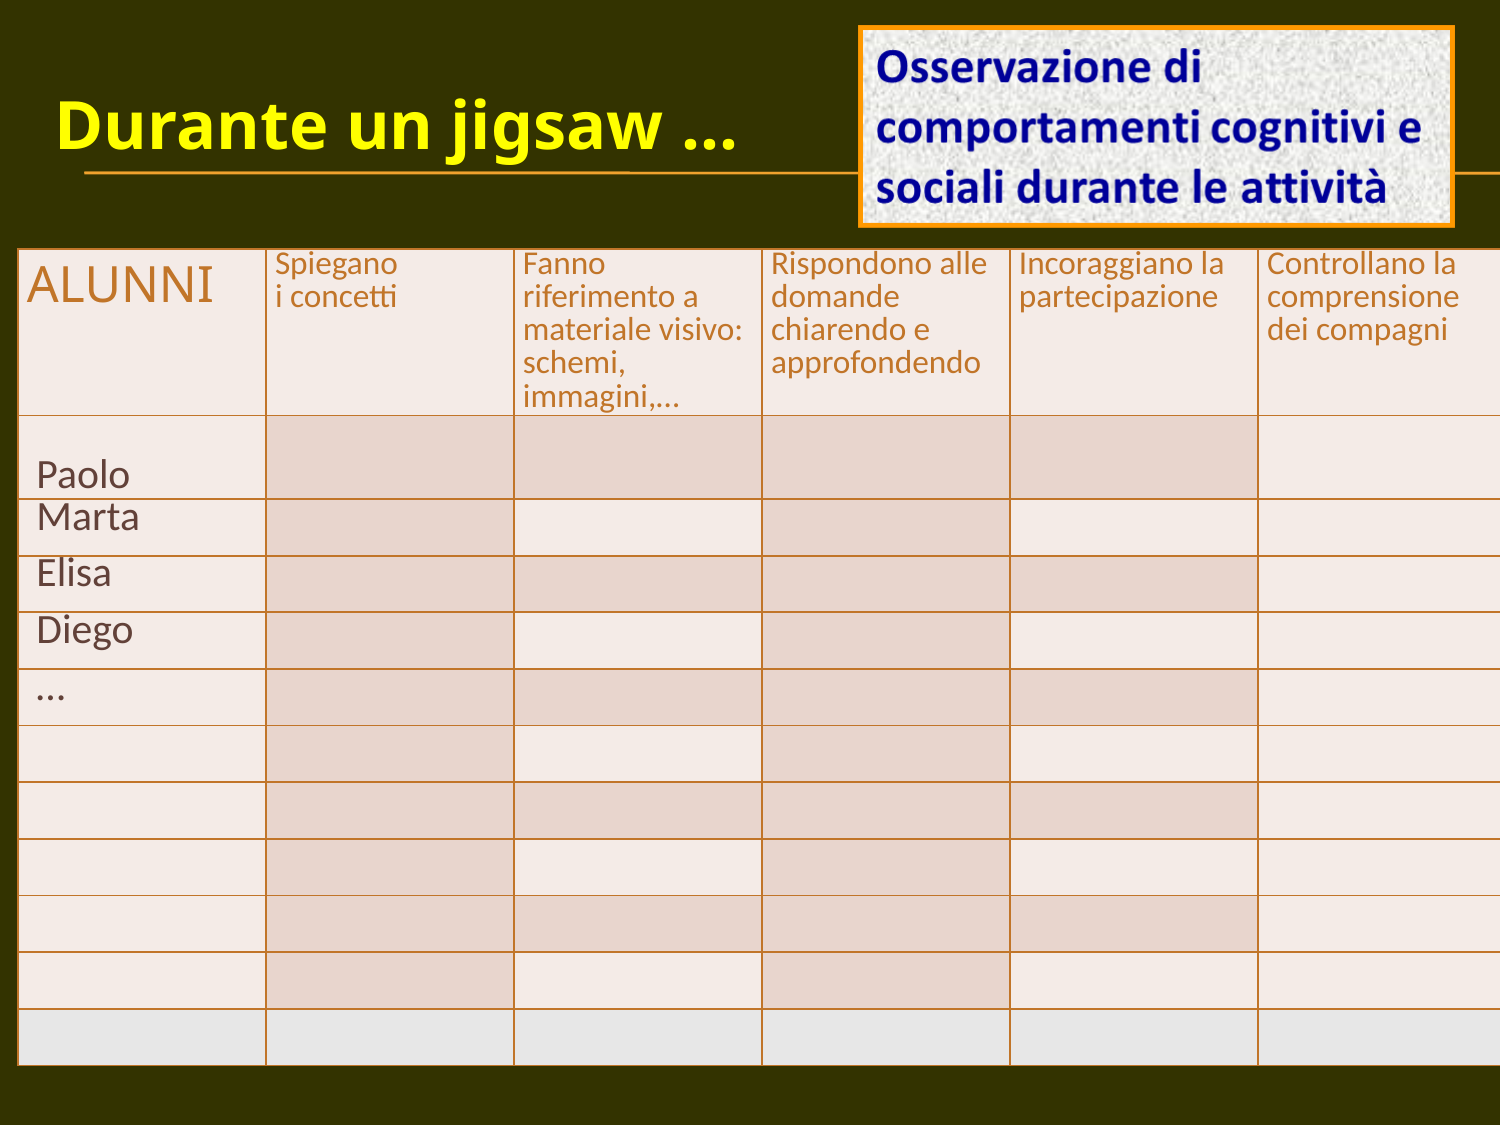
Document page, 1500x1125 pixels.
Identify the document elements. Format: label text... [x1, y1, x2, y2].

table_cell [267, 670, 513, 725]
table_cell [515, 726, 761, 781]
table_cell [1011, 896, 1257, 951]
table_header Incoraggiano la partecipazione [1011, 263, 1257, 415]
table_cell [1259, 726, 1500, 781]
table_cell [1011, 726, 1257, 781]
table_cell [19, 896, 265, 951]
title Durante un jigsaw … [39, 54, 834, 192]
table_cell [19, 783, 265, 838]
table_cell [763, 840, 1009, 895]
table_header ALUNNI [19, 250, 265, 415]
table_cell Marta [19, 500, 265, 555]
table_cell [763, 557, 1009, 611]
table_cell [1011, 500, 1257, 555]
table_cell [1011, 613, 1257, 668]
table_cell [1259, 557, 1500, 611]
table_cell [763, 783, 1009, 838]
table_cell [1259, 840, 1500, 895]
table_header Rispondono alle domande chiarendo e approfondendo [763, 250, 1009, 415]
table_cell [267, 953, 513, 1008]
table_cell [1011, 416, 1257, 498]
table_cell Paolo [19, 416, 265, 498]
table_cell [1011, 1010, 1257, 1065]
table_header Fanno riferimento a materiale visivo: schemi, immagini,… [515, 250, 761, 415]
table_cell [1259, 500, 1500, 555]
table_header Spiegano i concetti [267, 250, 513, 415]
table_cell … [19, 670, 265, 725]
table_cell [515, 500, 761, 555]
table_cell [763, 613, 1009, 668]
table_cell [19, 1010, 265, 1065]
table_cell [1259, 613, 1500, 668]
table_cell [515, 840, 761, 895]
table_cell [515, 953, 761, 1008]
table_cell [267, 840, 513, 895]
table_cell [515, 1010, 761, 1065]
table_cell [1011, 953, 1257, 1008]
table_cell [763, 416, 1009, 498]
table_cell [1259, 416, 1500, 498]
table_cell [515, 896, 761, 951]
table_cell Elisa [19, 557, 265, 611]
table_cell [19, 726, 265, 781]
table_cell [267, 726, 513, 781]
table_cell [19, 840, 265, 895]
table_cell [1259, 953, 1500, 1008]
table_cell [267, 1010, 513, 1065]
picture [844, 18, 1465, 246]
table_cell [267, 500, 513, 555]
table_cell [1011, 783, 1257, 838]
table_cell [1259, 1010, 1500, 1065]
table_cell [1011, 840, 1257, 895]
table_cell [515, 557, 761, 611]
table_cell Diego [19, 613, 265, 668]
table_cell [763, 896, 1009, 951]
table_header Controllano la comprensione dei compagni [1259, 250, 1500, 415]
table_cell [1259, 670, 1500, 725]
table_cell [515, 613, 761, 668]
table_cell [267, 896, 513, 951]
table_cell [19, 953, 265, 1008]
table_cell [763, 726, 1009, 781]
table_cell [1259, 783, 1500, 838]
table_cell [267, 783, 513, 838]
table_cell [1011, 670, 1257, 725]
table_cell [267, 557, 513, 611]
table_cell [267, 416, 513, 498]
table_cell [515, 670, 761, 725]
table_cell [267, 613, 513, 668]
table_cell [763, 953, 1009, 1008]
table_cell [763, 1010, 1009, 1065]
table_cell [515, 783, 761, 838]
table_cell [763, 500, 1009, 555]
table_cell [1011, 557, 1257, 611]
table_cell [515, 416, 761, 498]
table_cell [763, 670, 1009, 725]
table_cell [1259, 896, 1500, 951]
